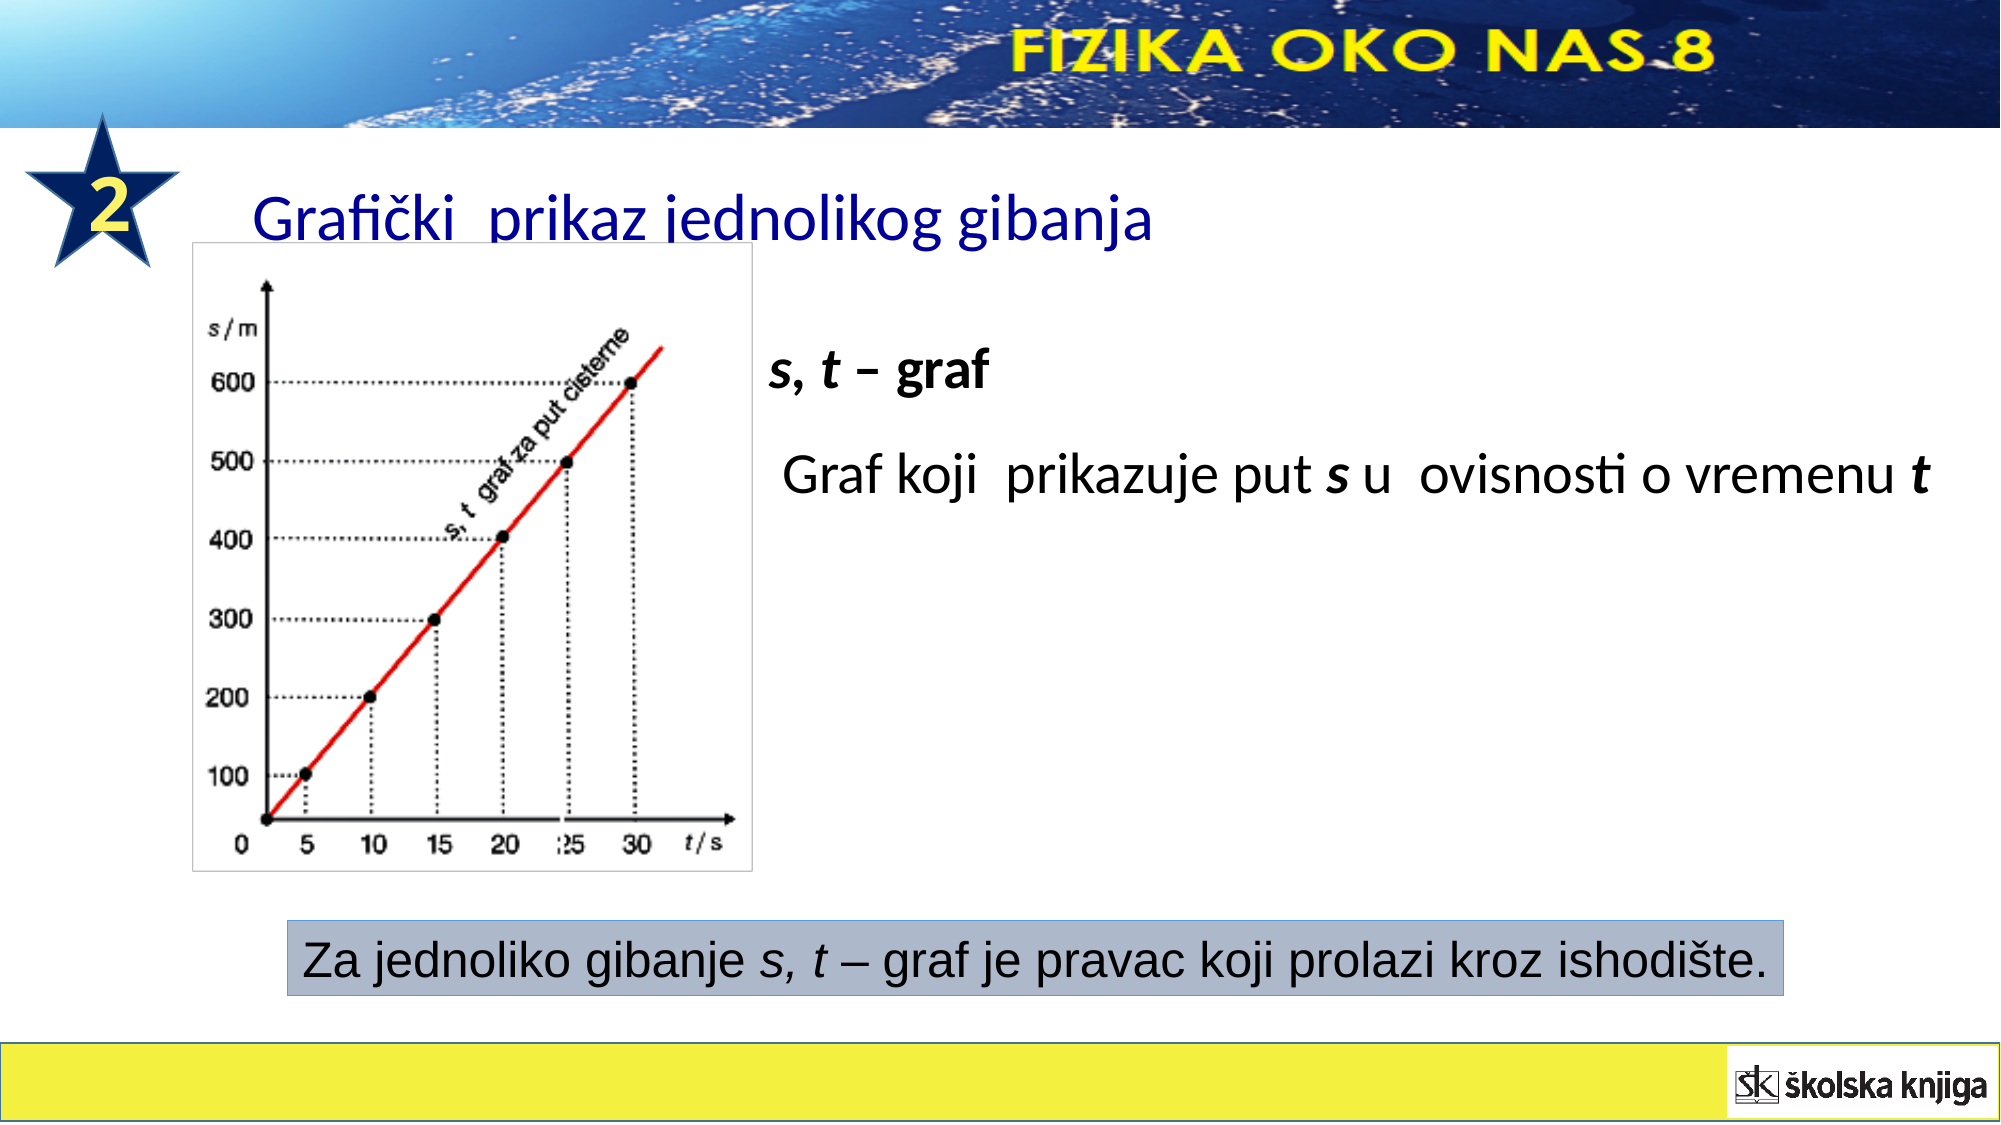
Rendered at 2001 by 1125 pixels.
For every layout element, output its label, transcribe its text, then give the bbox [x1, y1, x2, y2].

text_box 2 [24, 111, 181, 269]
text_box Grafički prikaz jednolikog gibanja [237, 166, 1170, 262]
text_box Za jednoliko gibanje s, t – graf je pravac koji prolazi kroz ishodište. [287, 920, 1784, 996]
text_box s, t – graf Graf koji prikazuje put s u ovisnosti o vremenu t [755, 287, 1982, 513]
picture [1727, 1046, 1998, 1118]
picture [0, 0, 2000, 128]
picture [191, 241, 755, 874]
